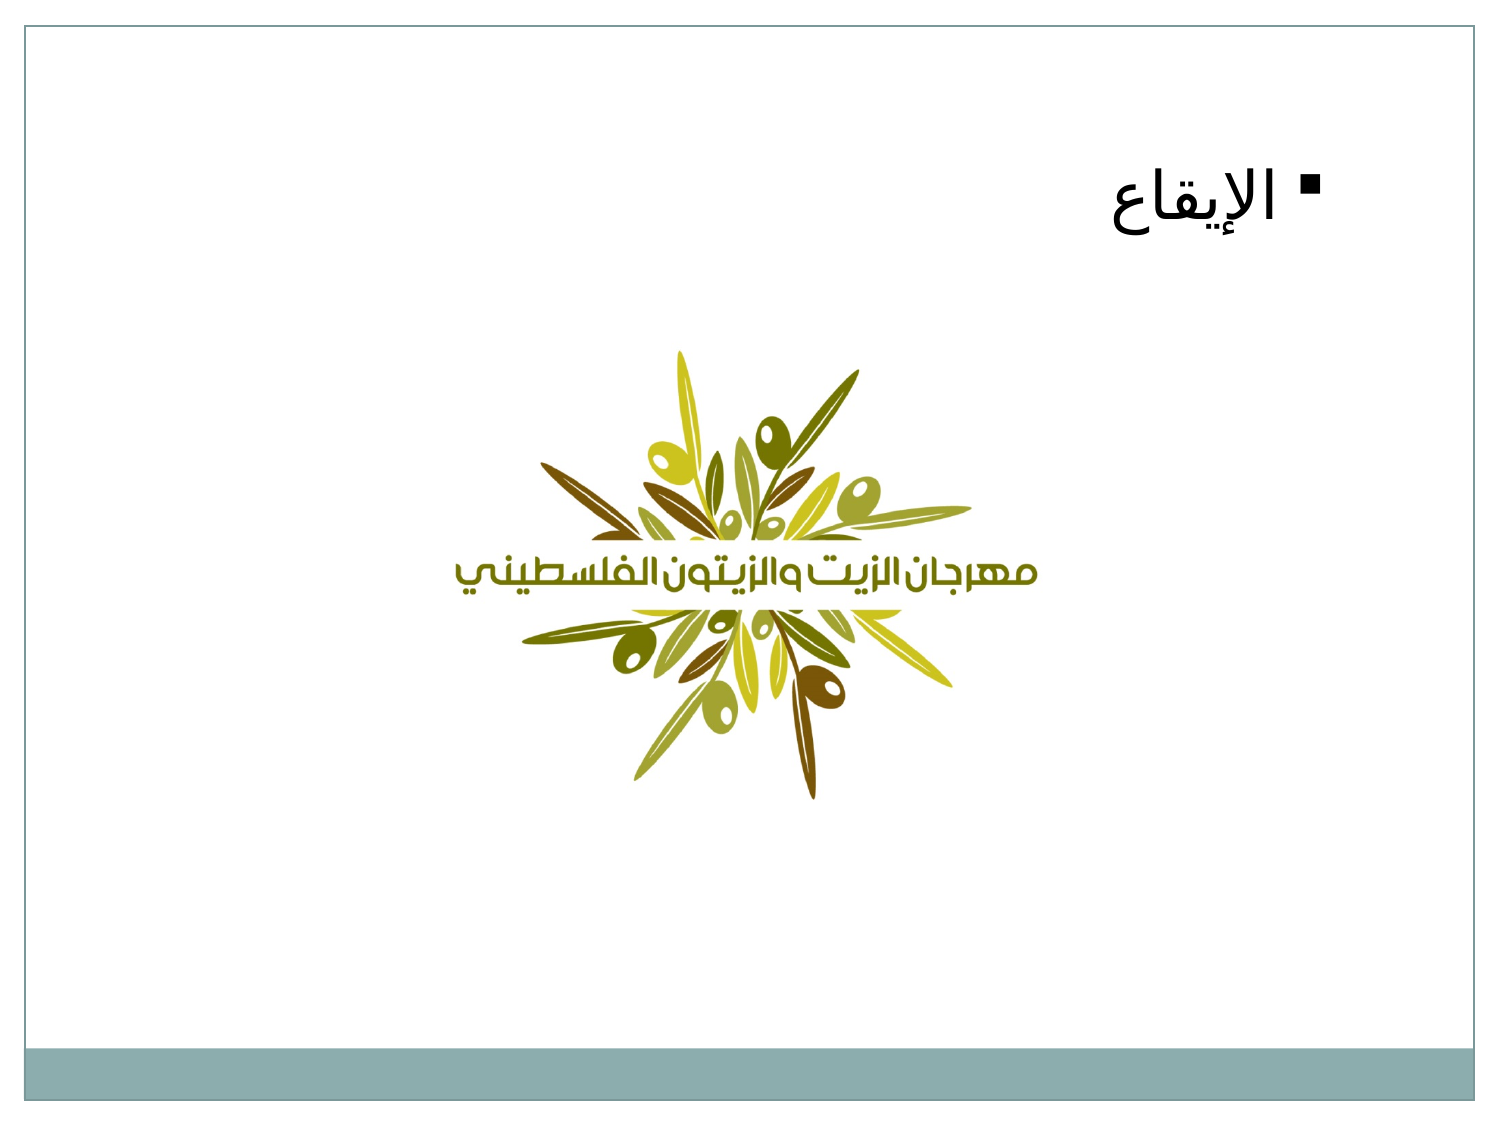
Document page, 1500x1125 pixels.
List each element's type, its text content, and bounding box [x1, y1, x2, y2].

picture [419, 231, 1081, 894]
text_box الإيقاع [974, 145, 1341, 286]
